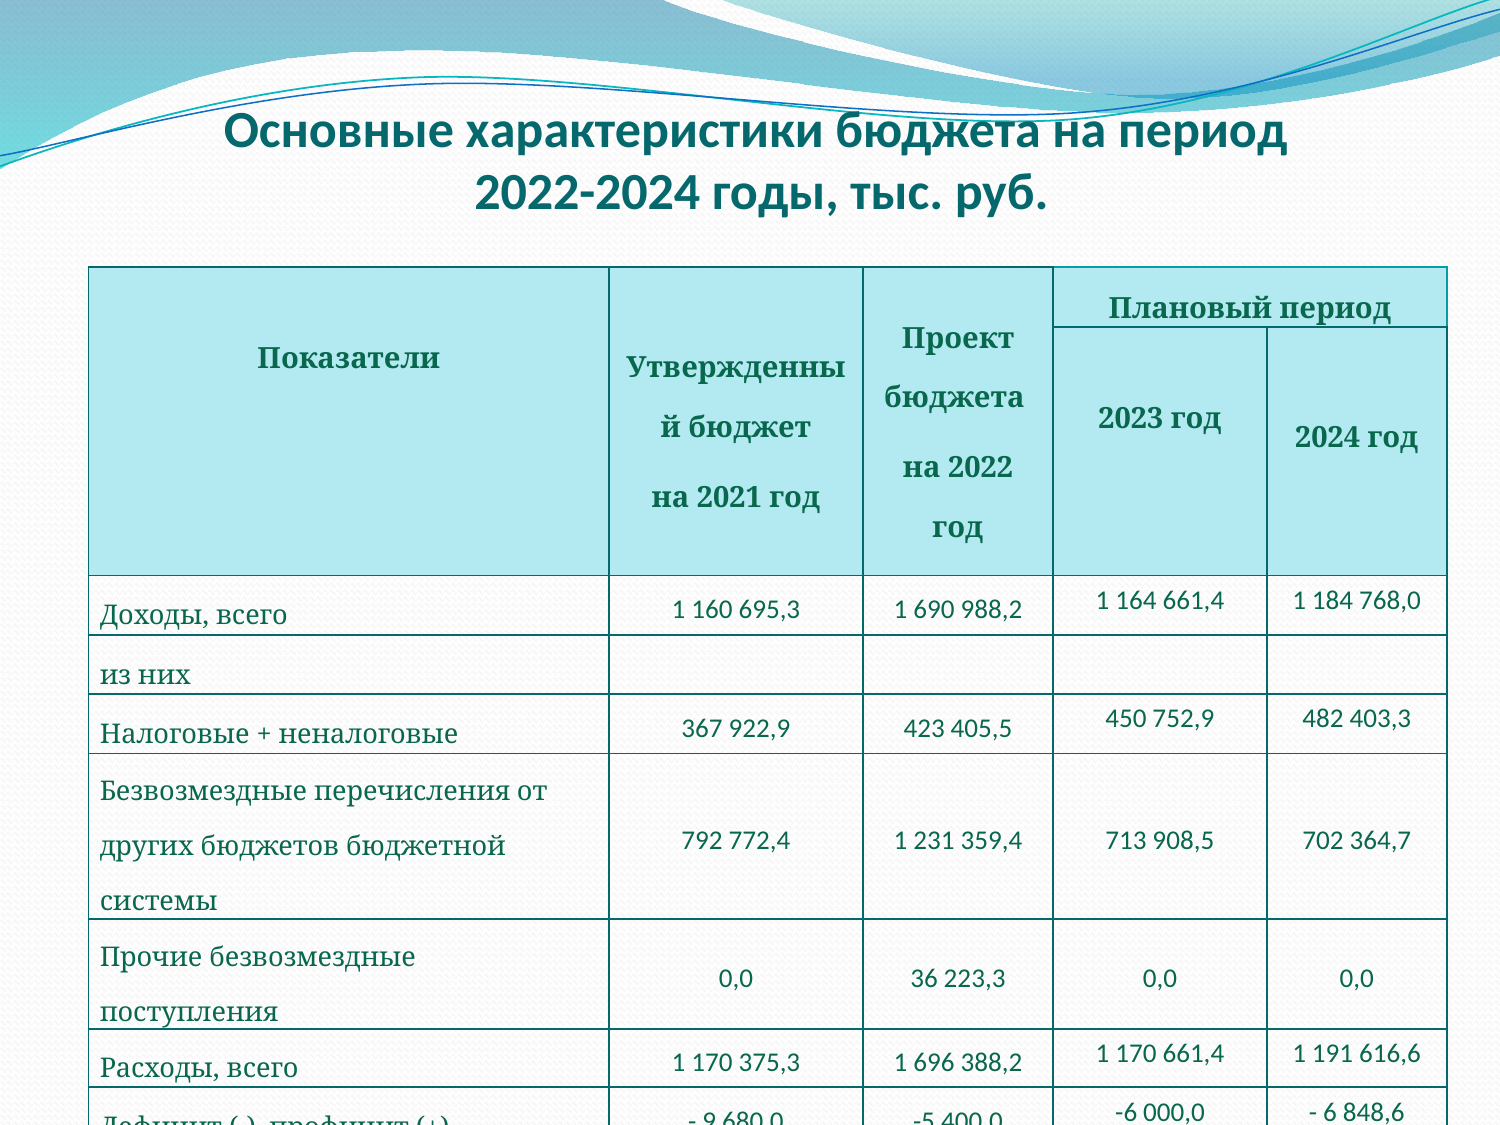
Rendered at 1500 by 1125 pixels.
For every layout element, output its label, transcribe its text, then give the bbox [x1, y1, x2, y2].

table_cell 0,0 [1054, 920, 1266, 1028]
table_cell - 9 680,0 [610, 1088, 862, 1125]
table_cell 1 231 359,4 [864, 754, 1052, 918]
table_header Показатели [89, 268, 608, 575]
table_cell 0,0 [610, 920, 862, 1028]
table_cell 702 364,7 [1268, 754, 1446, 918]
table_cell Доходы, всего [89, 576, 608, 634]
table_cell -6 000,0 [1054, 1088, 1266, 1125]
table_cell Дефицит (-), профицит (+) [89, 1088, 608, 1125]
table_cell 2024 год [1268, 328, 1446, 575]
table_cell [610, 636, 862, 693]
table_cell Безвозмездные перечисления от других бюджетов бюджетной системы [89, 754, 608, 918]
table_cell 1 170 375,3 [610, 1030, 862, 1086]
table_cell из них [89, 636, 608, 693]
title Основные характеристики бюджета на период 2022-2024 годы, тыс. руб. [88, 19, 1436, 220]
table_cell 367 922,9 [610, 695, 862, 753]
table_cell 450 752,9 [1054, 695, 1266, 753]
table_cell 1 164 661,4 [1054, 576, 1266, 634]
table_cell [1054, 636, 1266, 693]
table_cell 1 690 988,2 [864, 576, 1052, 634]
table_cell Прочие безвозмездные поступления [89, 920, 608, 1028]
table_cell Расходы, всего [89, 1030, 608, 1086]
table_cell 36 223,3 [864, 920, 1052, 1028]
table_cell 0,0 [1268, 920, 1446, 1028]
table_cell Налоговые + неналоговые [89, 695, 608, 753]
table_cell [864, 636, 1052, 693]
table_cell 713 908,5 [1054, 754, 1266, 918]
table_cell 1 696 388,2 [864, 1030, 1052, 1086]
table_cell 2023 год [1054, 328, 1266, 575]
table_cell 792 772,4 [610, 754, 862, 918]
table_cell [1268, 636, 1446, 693]
table_cell 1 160 695,3 [610, 576, 862, 634]
table_cell 1 170 661,4 [1054, 1030, 1266, 1086]
table_header Проект бюджета на 2022 год [864, 268, 1052, 575]
table_cell -5 400,0 [864, 1088, 1052, 1125]
table_header Плановый период [1054, 268, 1446, 326]
table_cell 423 405,5 [864, 695, 1052, 753]
table_cell 482 403,3 [1268, 695, 1446, 753]
table_cell 1 191 616,6 [1268, 1030, 1446, 1086]
table_cell - 6 848,6 [1268, 1088, 1446, 1125]
table_header Утвержденный бюджет на 2021 год [610, 268, 862, 575]
table_cell 1 184 768,0 [1268, 576, 1446, 634]
